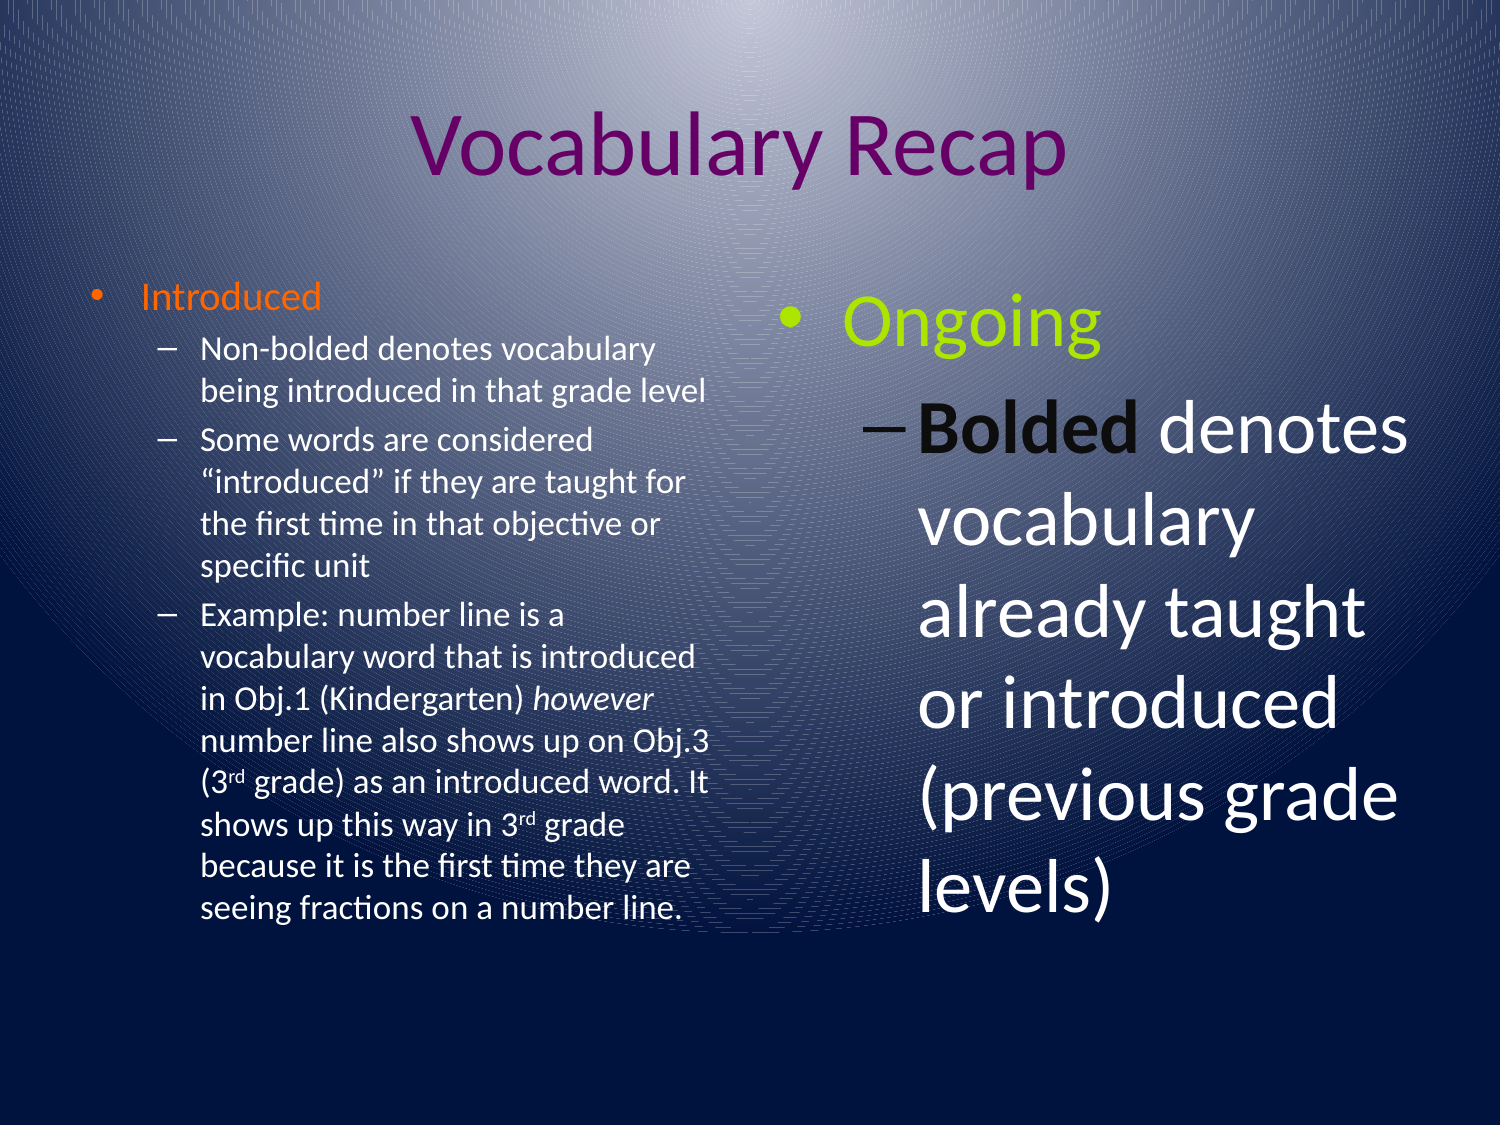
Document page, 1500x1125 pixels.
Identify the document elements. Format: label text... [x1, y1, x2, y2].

list Introduced Non-bolded denotes vocabulary being introduced in that grade level Some words are considered “introduced” if they are taught for the first time in that objective or specific unit Example: number line is a vocabulary word that is introduced in Obj.1 (Kindergarten) however number line also shows up on Obj.3 (3rd grade) as an introduced word. It shows up this way in 3rd grade because it is the first time they are seeing fractions on a number line. [75, 262, 738, 1005]
title Vocabulary Recap [75, 45, 1425, 233]
list Ongoing Bolded denotes vocabulary already taught or introduced (previous grade levels) [762, 262, 1425, 1005]
